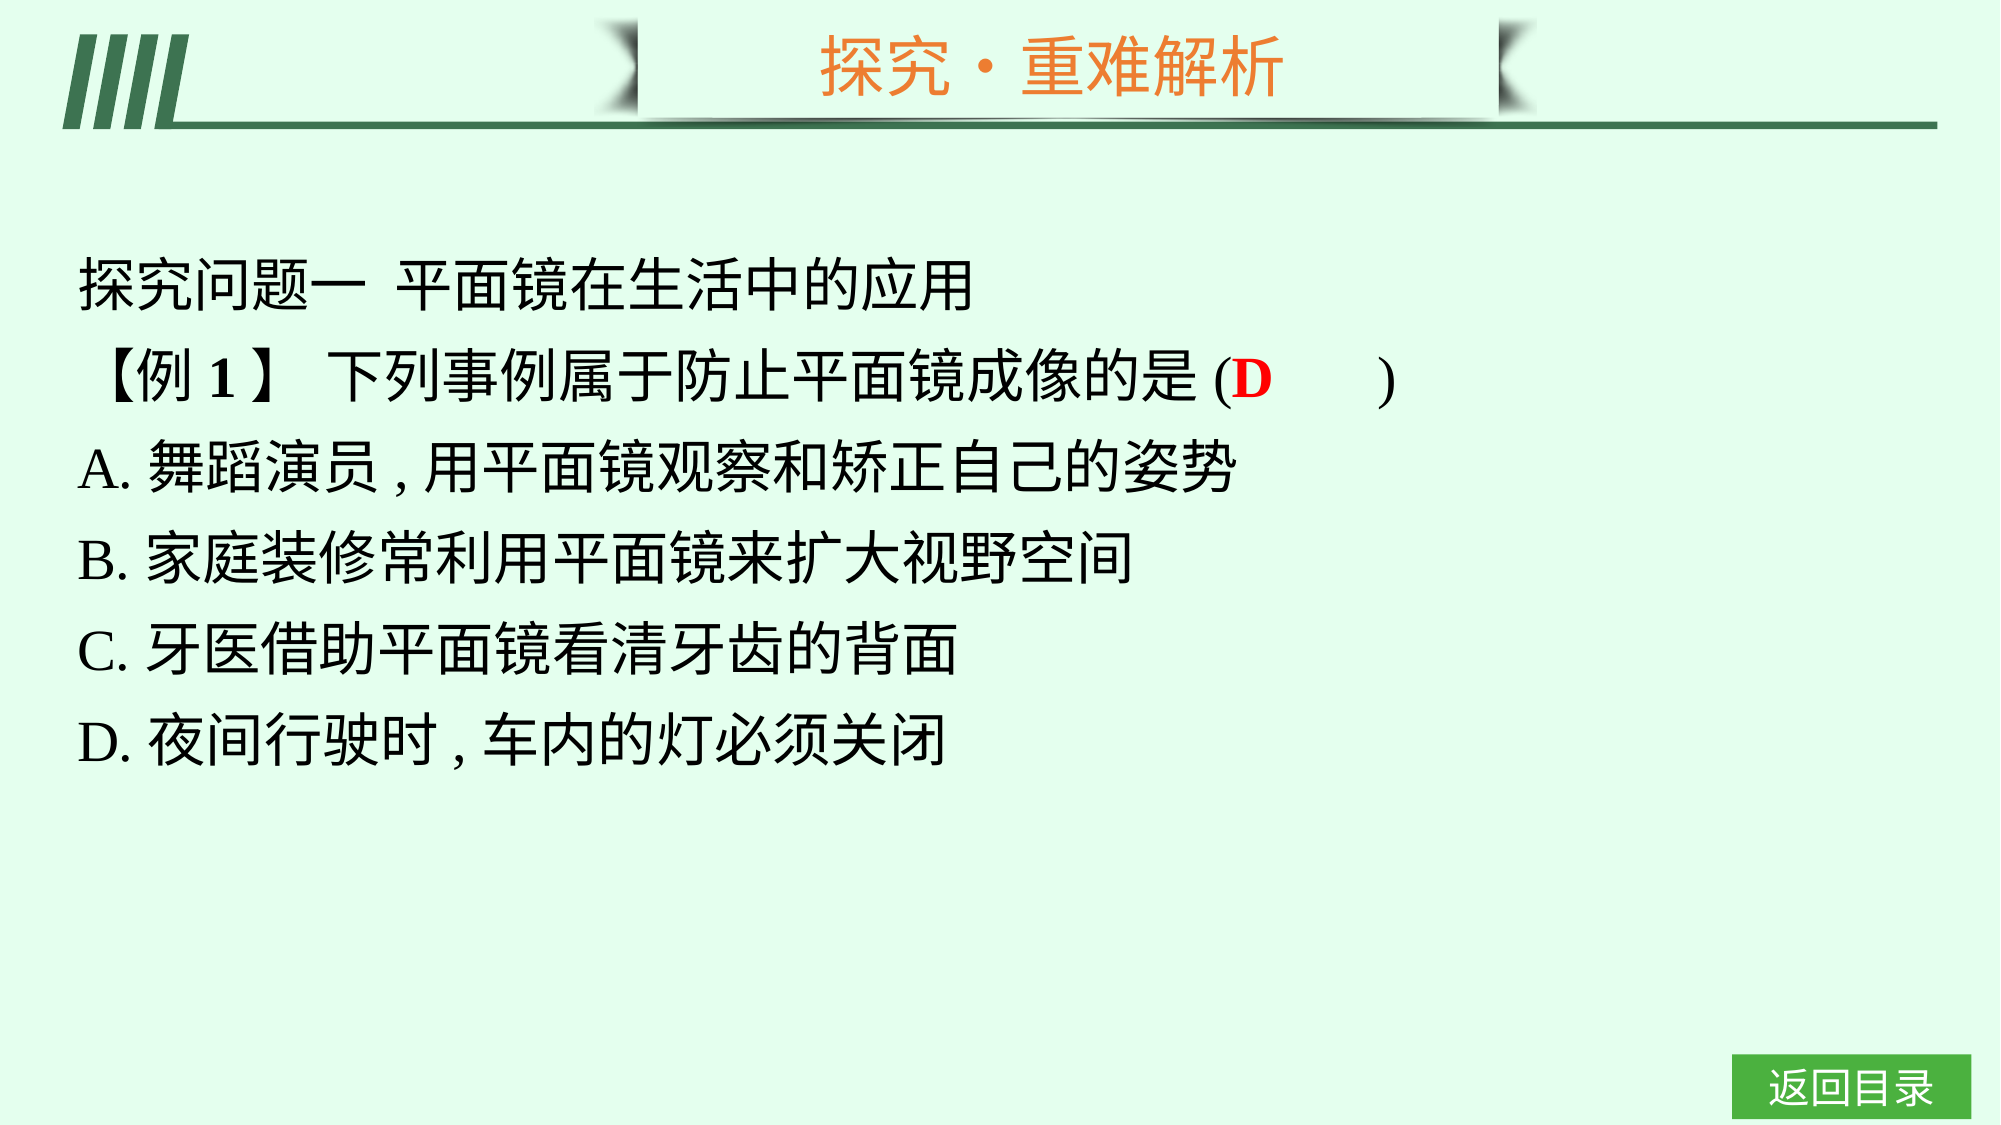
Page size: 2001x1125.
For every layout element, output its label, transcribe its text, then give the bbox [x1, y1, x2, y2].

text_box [62, 34, 1938, 130]
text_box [594, 16, 1537, 127]
text_box D [1216, 317, 1289, 417]
text_box 探究问题一 平面镜在生活中的应用 【例1】 下列事例属于防止平面镜成像的是( ) A.舞蹈演员,用平面镜观察和矫正自己的姿势 B.家庭装修常利用平面镜来扩大视野空间 C.牙医借助平面镜看清牙齿的背面 D.夜间行驶时,车内的灯必须关闭 [62, 220, 1938, 781]
